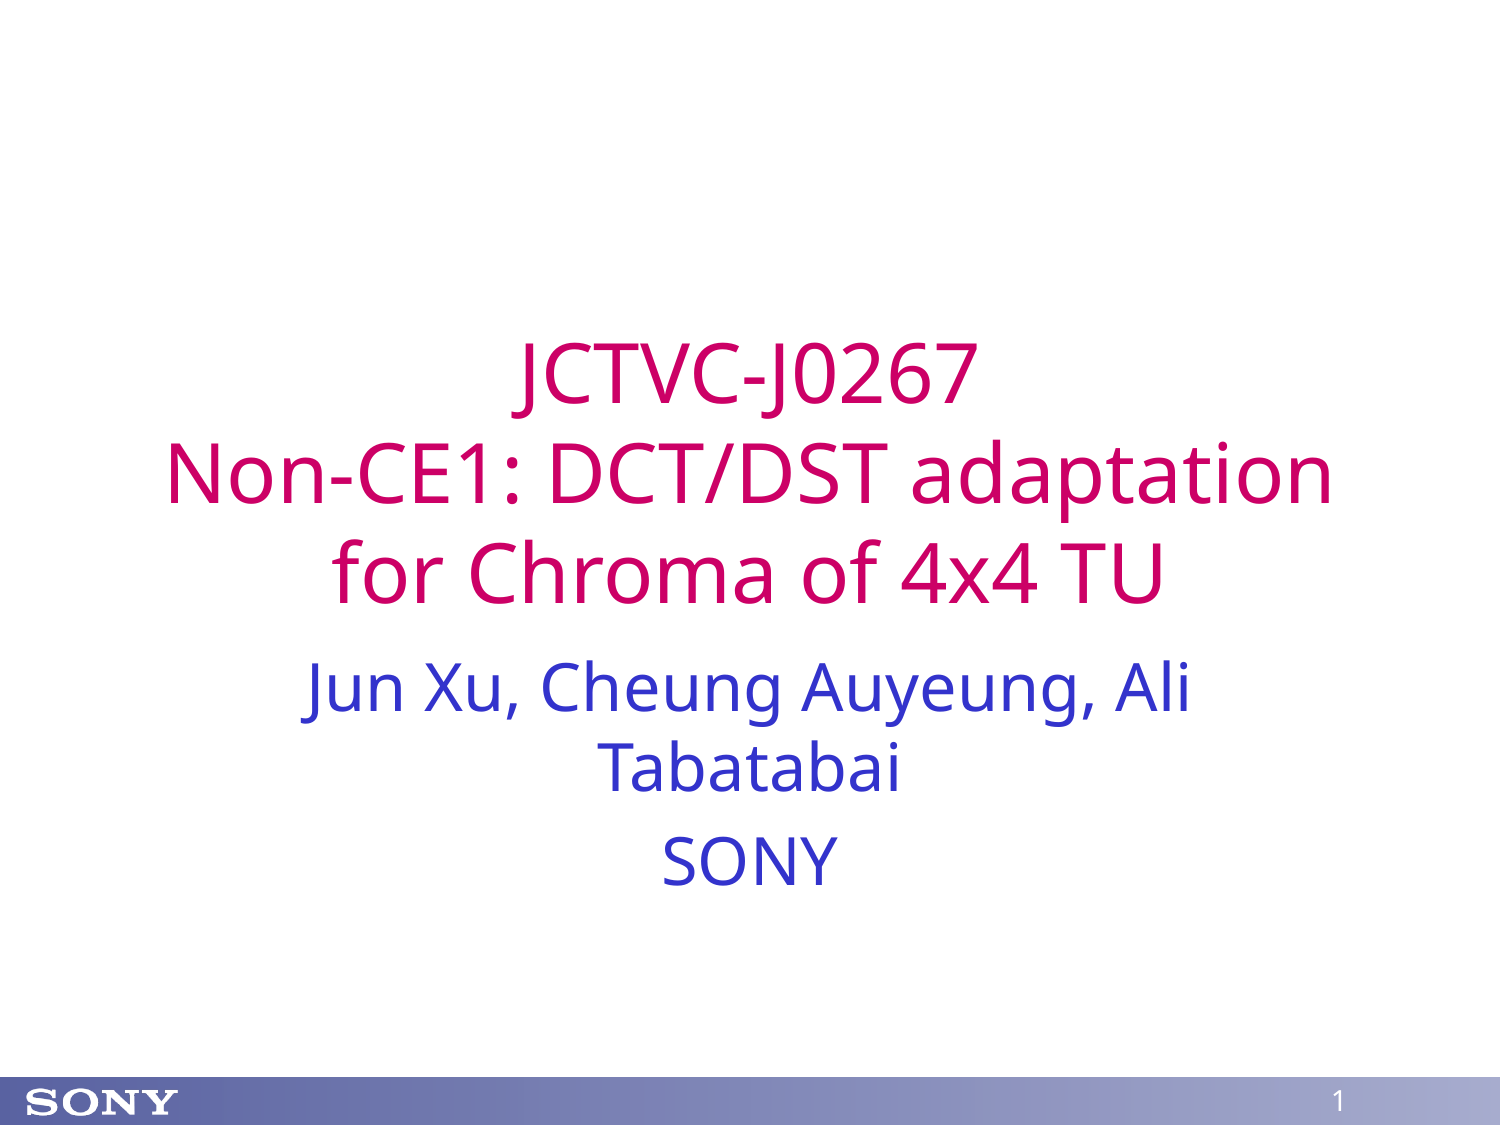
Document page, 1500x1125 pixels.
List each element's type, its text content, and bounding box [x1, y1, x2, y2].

picture [26, 1088, 178, 1116]
title JCTVC-J0267 Non-CE1: DCT/DST adaptation for Chroma of 4x4 TU [112, 310, 1388, 630]
subtitle Jun Xu, Cheung Auyeung, Ali Tabatabai SONY [224, 637, 1276, 926]
slide_number 1 [1049, 1074, 1363, 1125]
